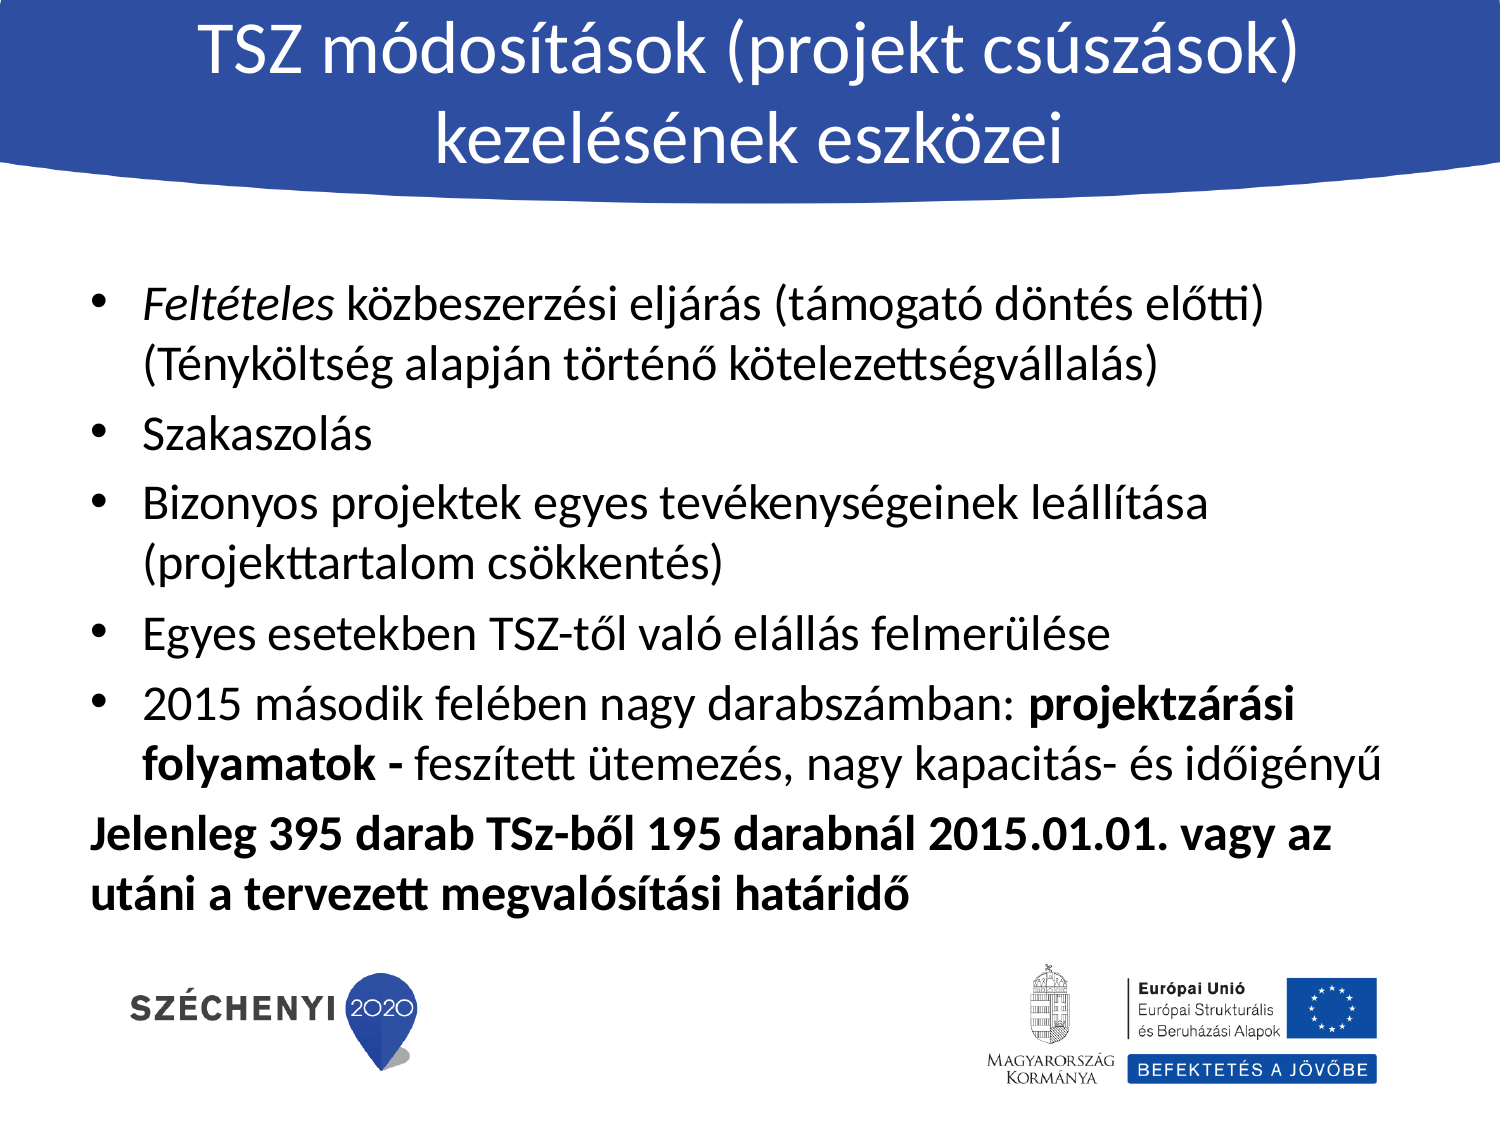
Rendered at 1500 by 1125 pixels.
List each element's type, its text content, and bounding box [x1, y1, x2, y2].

title TSZ módosítások (projekt csúszások) kezelésének eszközei [75, 19, 1425, 159]
list Feltételes közbeszerzési eljárás (támogató döntés előtti) (Tényköltség alapján történő kötelezettségvállalás) Szakaszolás Bizonyos projektek egyes tevékenységeinek leállítása (projekttartalom csökkentés) Egyes esetekben TSZ-től való elállás felmerülése 2015 második felében nagy darabszámban: projektzárási folyamatok - feszített ütemezés, nagy kapacitás- és időigényű Jelenleg 395 darab TSz-ből 195 darabnál 2015.01.01. vagy az utáni a tervezett megvalósítási határidő [75, 262, 1425, 938]
picture [0, 0, 1500, 1125]
